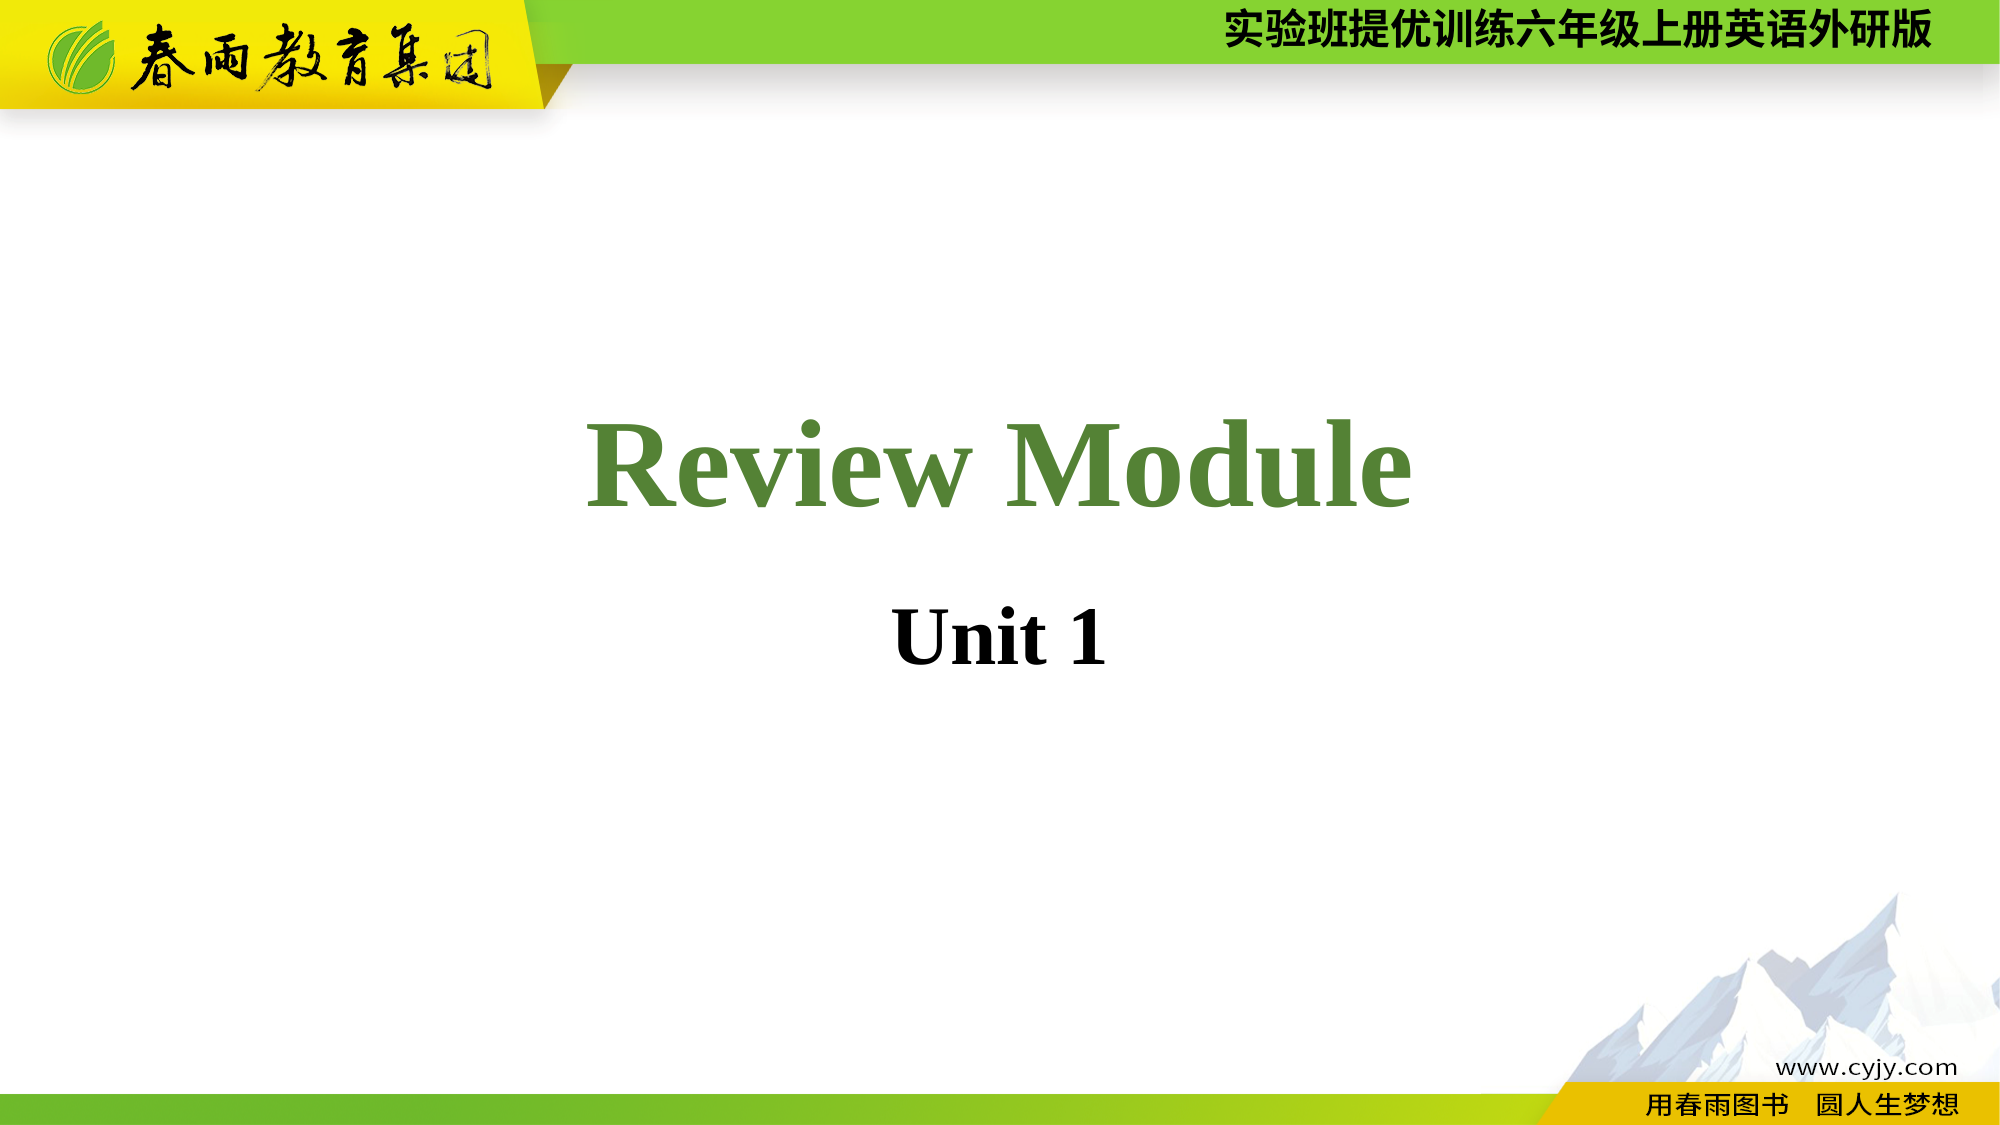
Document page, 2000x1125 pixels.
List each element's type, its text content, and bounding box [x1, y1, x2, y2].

text_box Review Module Unit 1 [0, 298, 2000, 689]
picture [0, 689, 2000, 1125]
picture [0, 0, 2000, 298]
